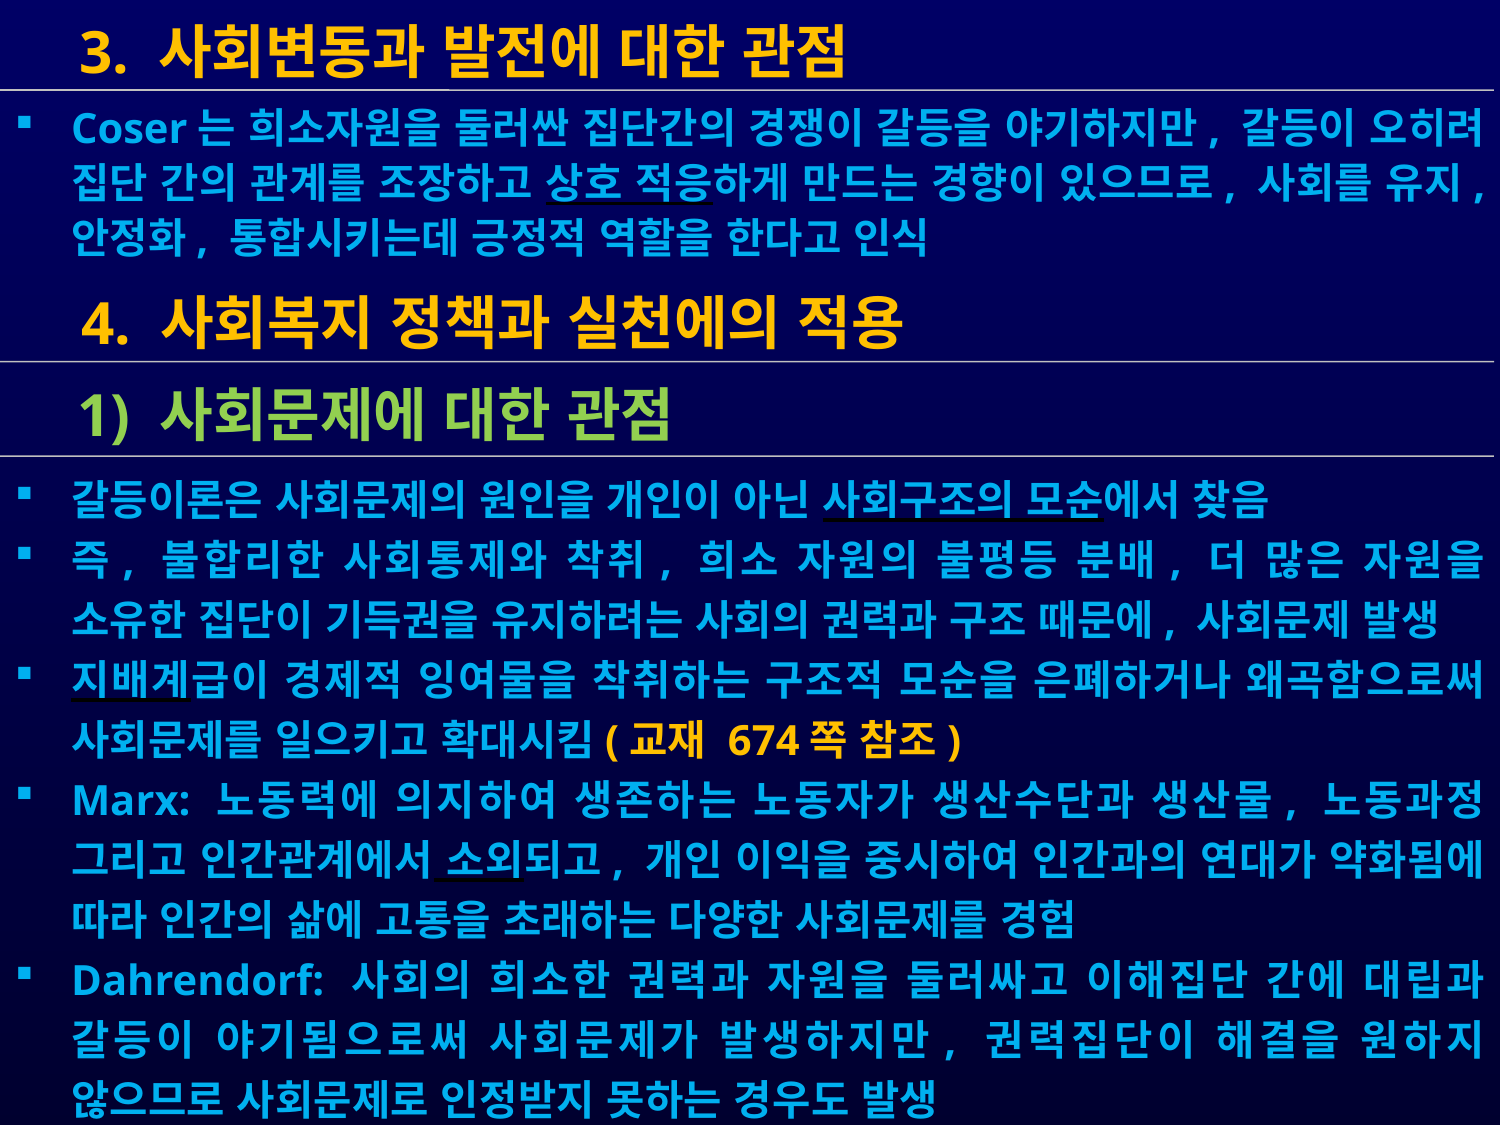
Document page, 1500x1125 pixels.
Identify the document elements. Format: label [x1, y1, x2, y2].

text_box [0, 278, 1500, 1125]
text_box [0, 6, 1500, 266]
